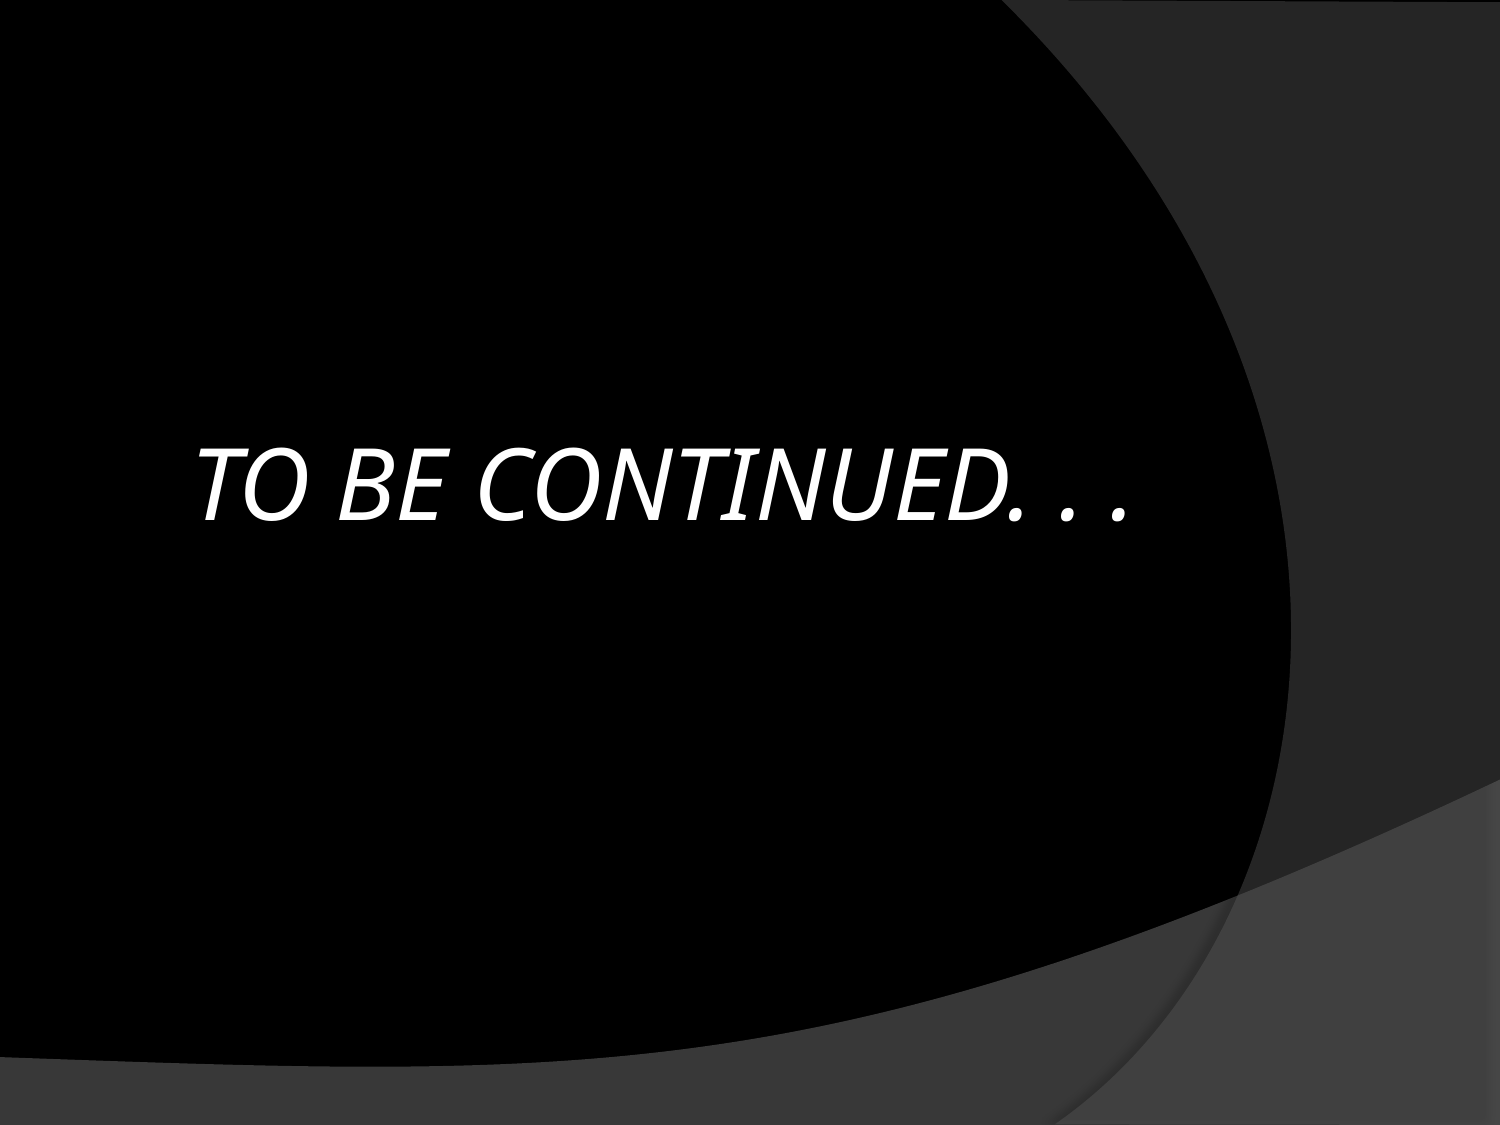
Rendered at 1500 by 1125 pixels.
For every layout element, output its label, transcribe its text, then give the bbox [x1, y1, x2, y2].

subtitle TO BE CONTINUED. . . [71, 262, 1275, 541]
